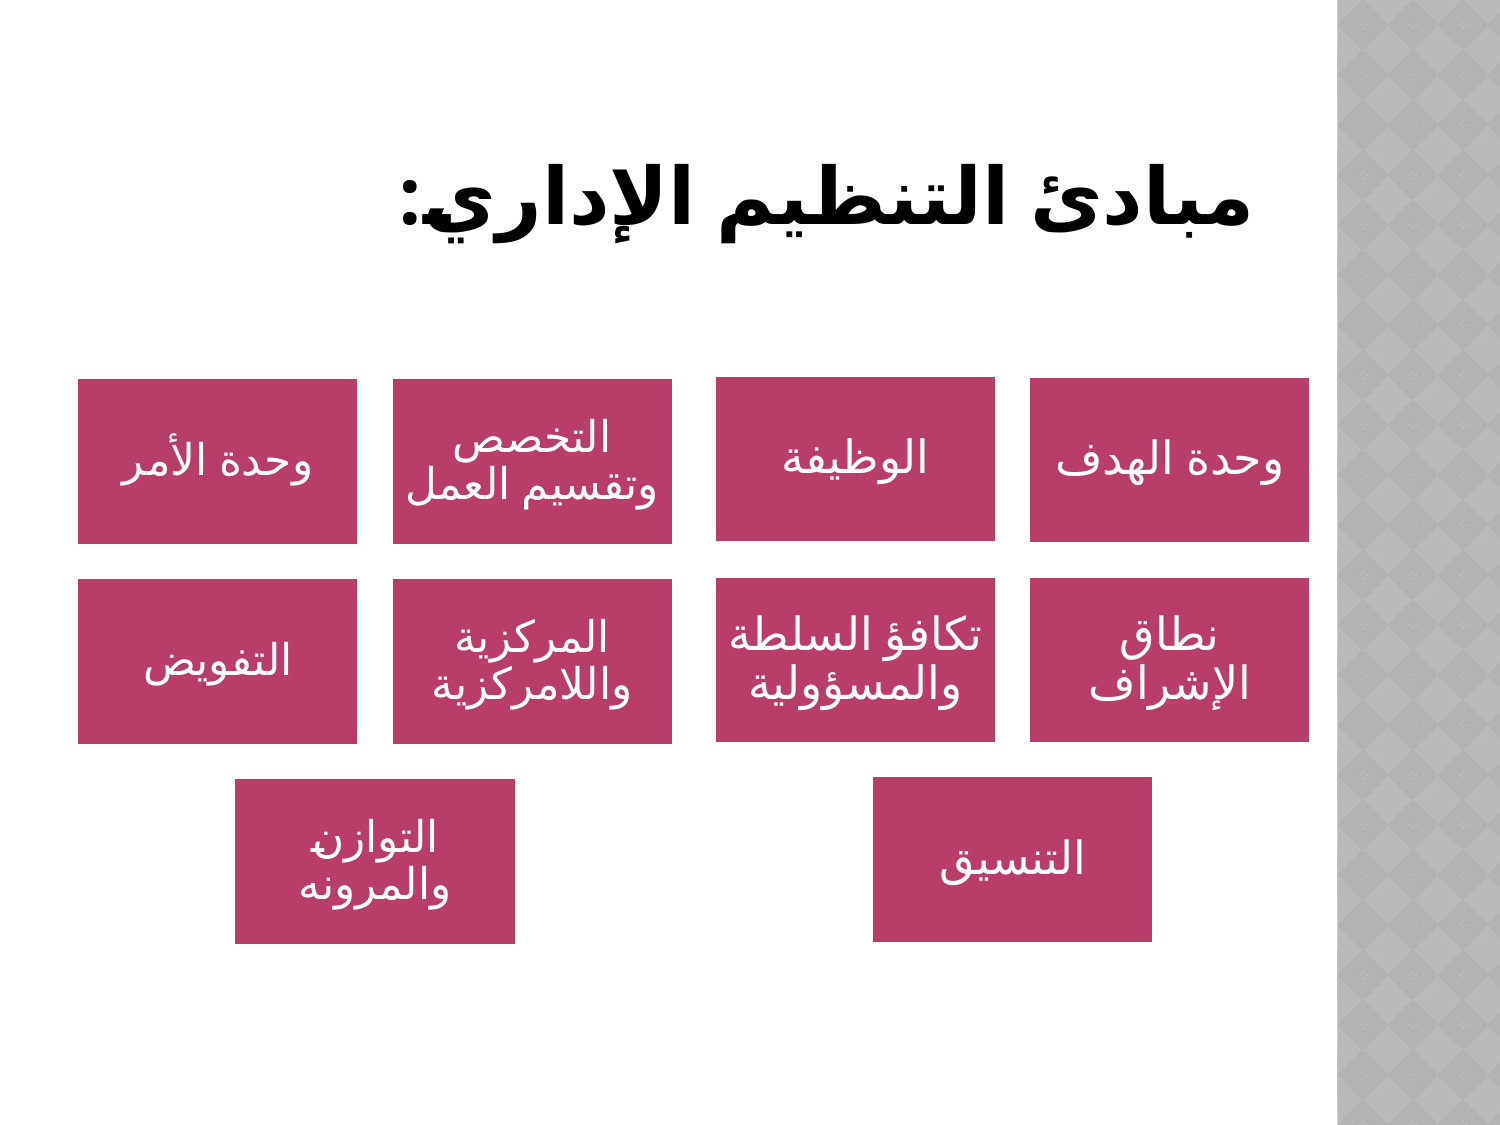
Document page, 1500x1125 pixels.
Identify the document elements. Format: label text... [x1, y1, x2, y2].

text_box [711, 262, 1313, 1058]
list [74, 263, 676, 1060]
title مبادئ التنظيم الإداري: [75, 52, 1263, 240]
